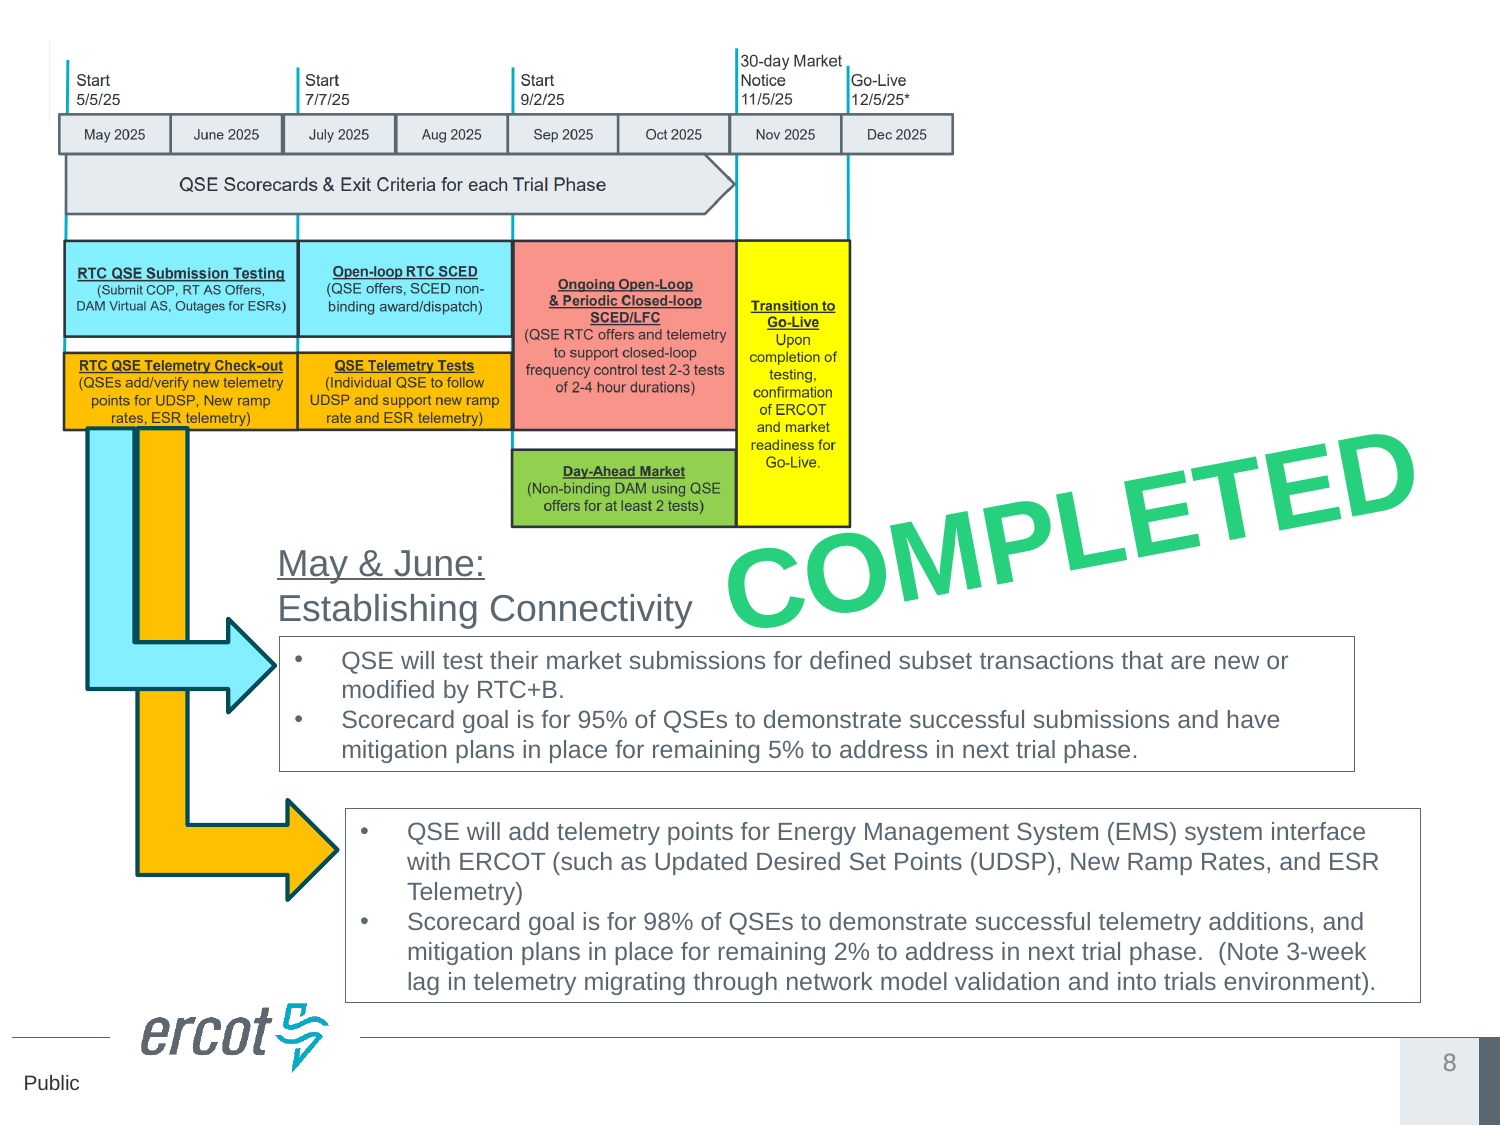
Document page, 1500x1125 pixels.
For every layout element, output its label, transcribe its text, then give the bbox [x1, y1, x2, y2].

text_box [135, 692, 340, 902]
text_box QSE will test their market submissions for defined subset transactions that are new or modified by RTC+B. Scorecard goal is for 95% of QSEs to demonstrate successful submissions and have mitigation plans in place for remaining 5% to address in next trial phase. [279, 636, 1355, 772]
text_box COMPLETED [698, 381, 1447, 667]
text_box [85, 541, 278, 715]
text_box [137, 541, 190, 640]
text_box May & June: Establishing Connectivity [262, 541, 716, 637]
text_box QSE will add telemetry points for Energy Management System (EMS) system interface with ERCOT (such as Updated Desired Set Points (UDSP), New Ramp Rates, and ESR Telemetry) Scorecard goal is for 98% of QSEs to demonstrate successful telemetry additions, and mitigation plans in place for remaining 2% to address in next trial phase. (Note 3-week lag in telemetry migrating through network model validation and into trials environment). [345, 808, 1421, 1003]
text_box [49, 37, 963, 533]
slide_number 8 [1400, 1037, 1500, 1087]
picture [137, 999, 332, 1075]
